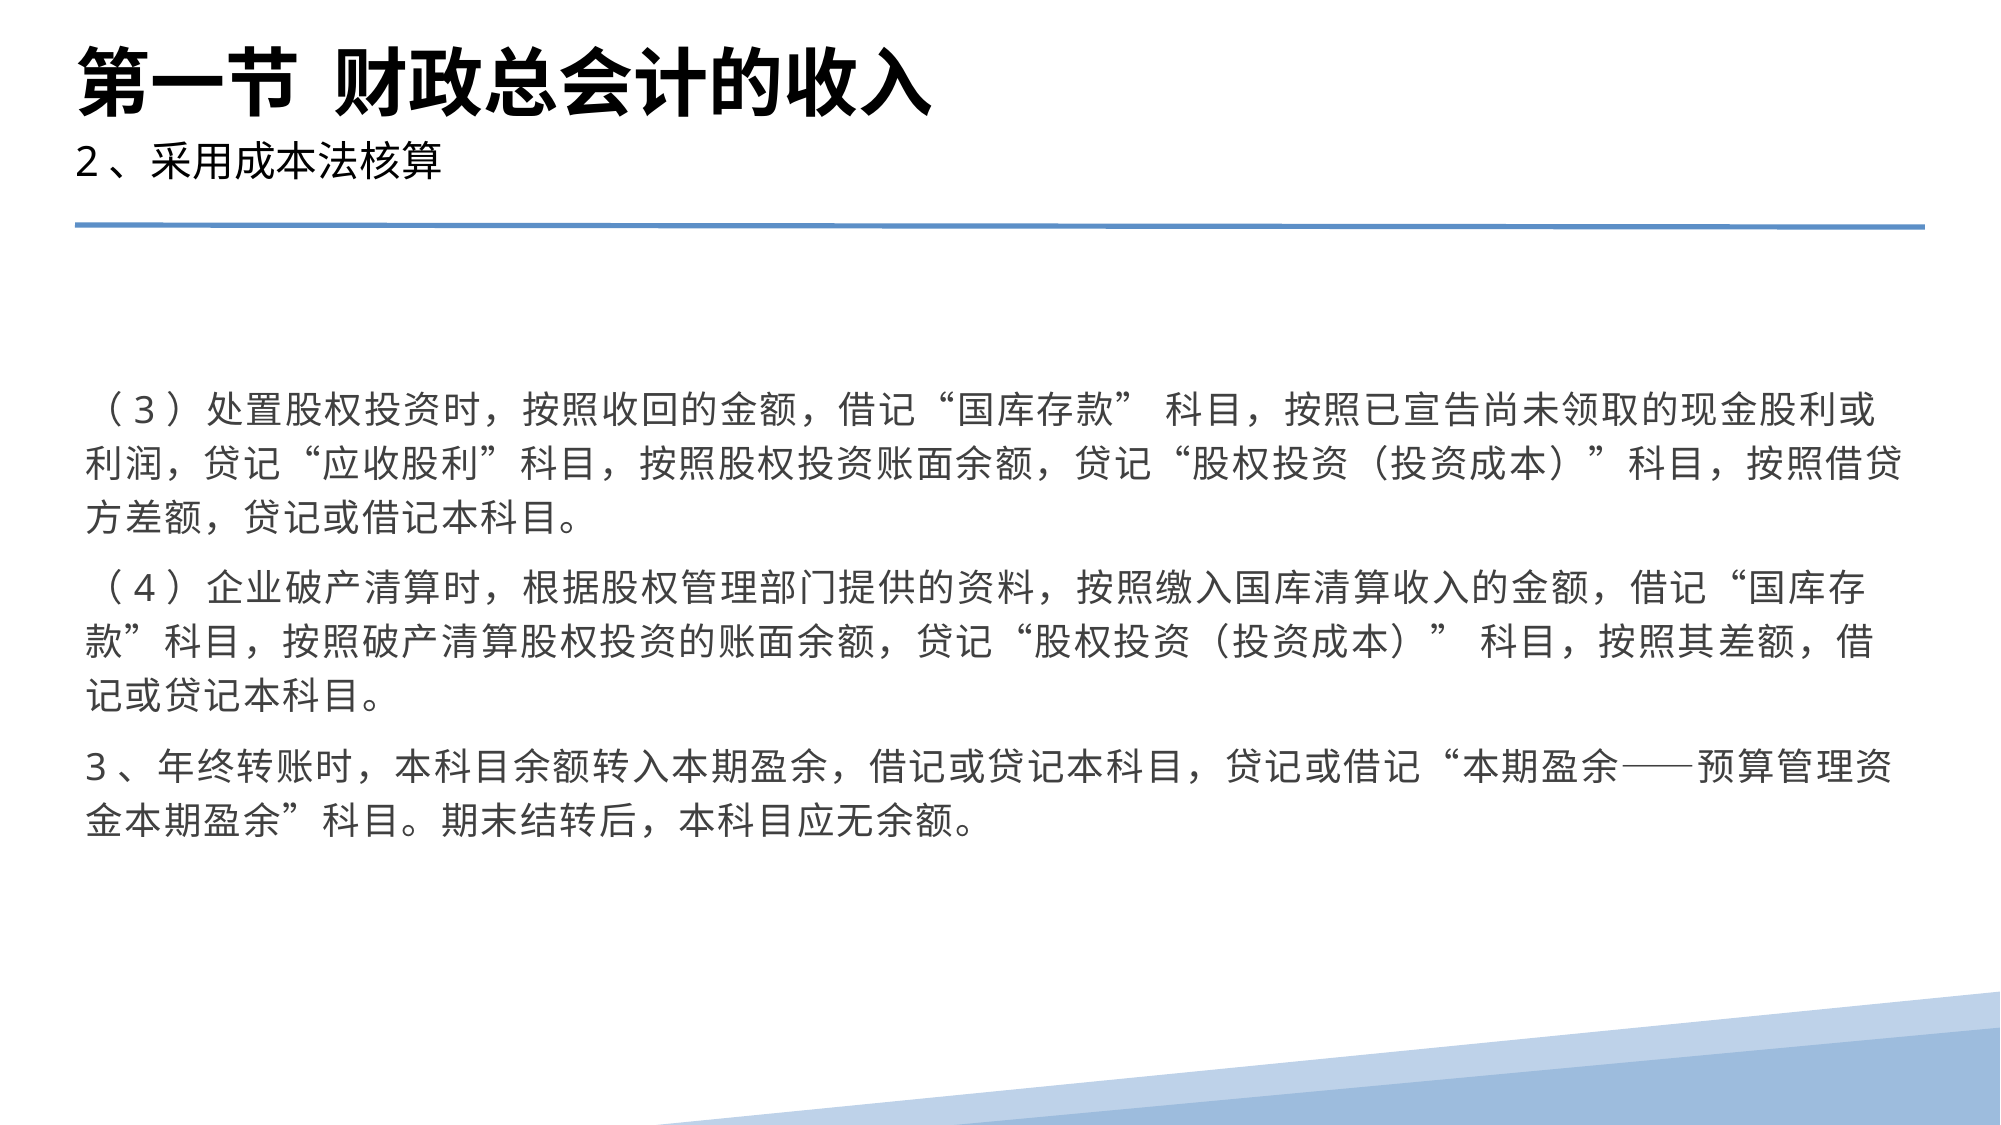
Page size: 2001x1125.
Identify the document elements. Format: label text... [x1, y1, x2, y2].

text_box 2、采用成本法核算 [75, 124, 1925, 200]
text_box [74, 224, 1925, 228]
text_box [656, 991, 2000, 1125]
text_box （3）处置股权投资时，按照收回的金额，借记“国库存款” 科目，按照已宣告尚未领取的现金股利或利润，贷记“应收股利”科目，按照股权投资账面余额，贷记“股权投资（投资成本）”科目，按照借贷方差额，贷记或借记本科目。 （4）企业破产清算时，根据股权管理部门提供的资料，按照缴入国库清算收入的金额，借记“国库存款”科目，按照破产清算股权投资的账面余额，贷记“股权投资（投资成本）” 科目，按照其差额，借记或贷记本科目。 3、年终转账时，本科目余额转入本期盈余，借记或贷记本科目，贷记或借记“本期盈余――预算管理资金本期盈余”科目。期末结转后，本科目应无余额。 [75, 258, 1918, 961]
text_box 第一节 财政总会计的收入 [75, 24, 1925, 124]
